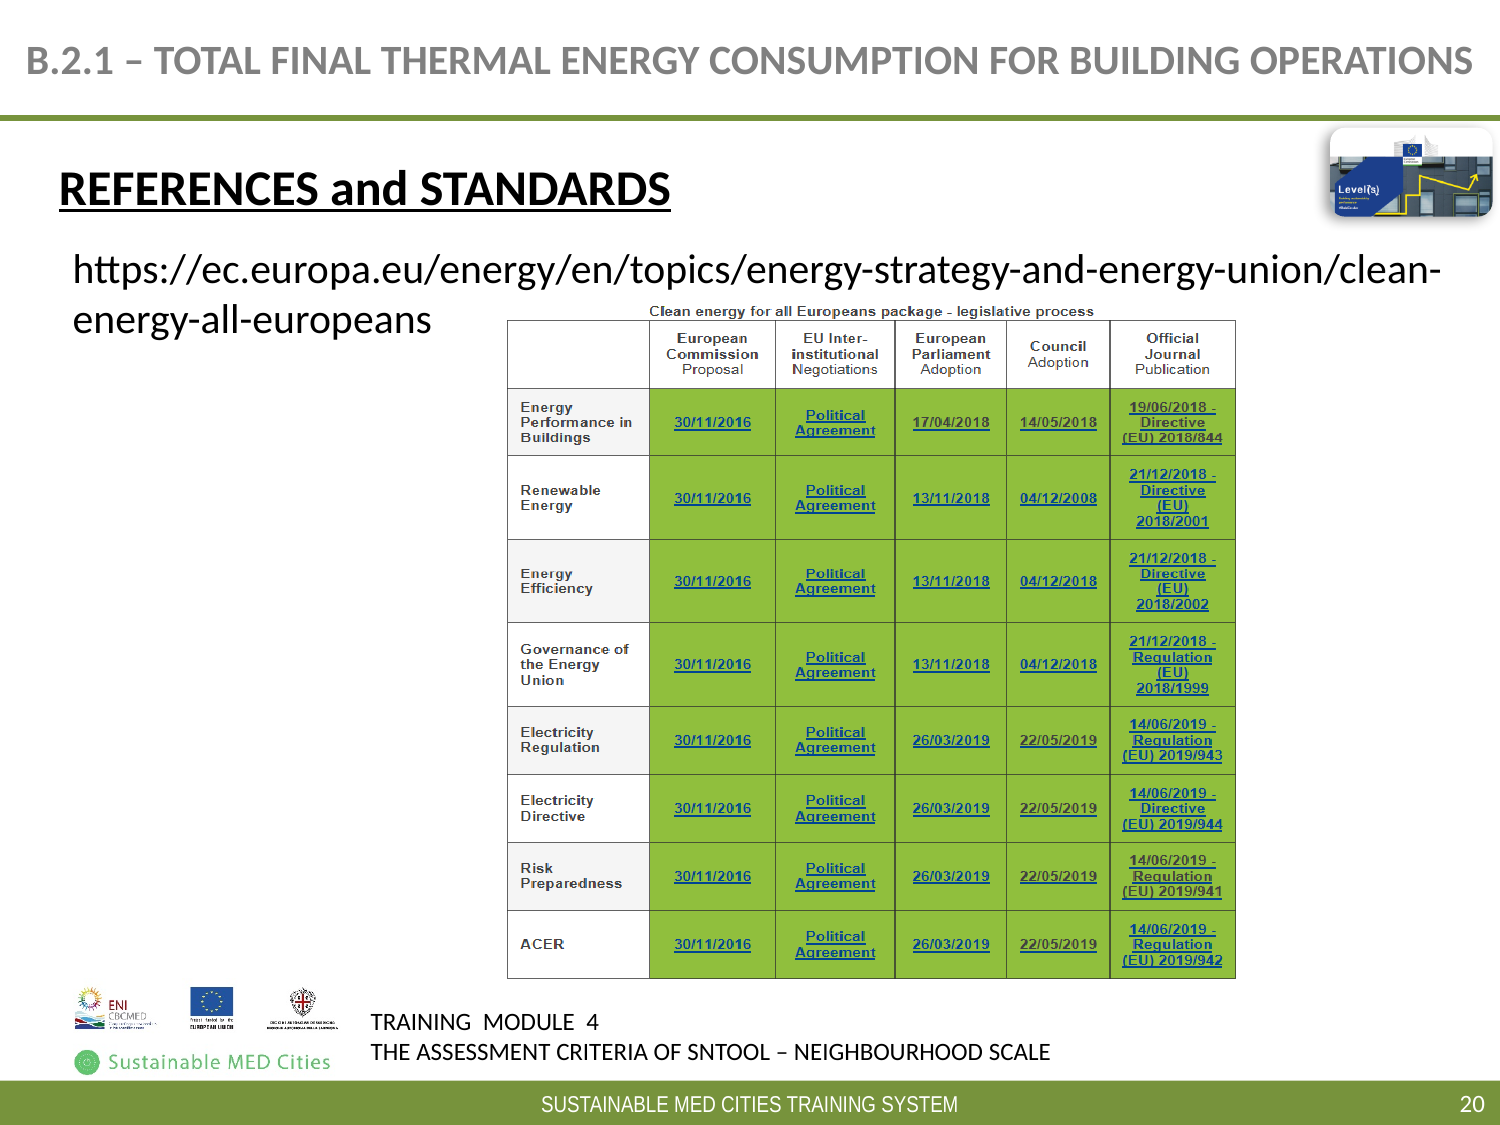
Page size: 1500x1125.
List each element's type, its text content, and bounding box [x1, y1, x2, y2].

picture [502, 298, 1243, 983]
text_box https://ec.europa.eu/energy/en/topics/energy-strategy-and-energy-union/clean-energy-all-europeans [57, 234, 1500, 400]
title B.2.1 – TOTAL FINAL THERMAL ENERGY CONSUMPTION FOR BUILDING OPERATIONS [0, 0, 1500, 117]
slide_number 20 [1149, 1079, 1500, 1125]
text_box REFERENCES and STANDARDS [43, 147, 1331, 235]
picture [62, 978, 356, 1080]
picture [1329, 127, 1493, 217]
